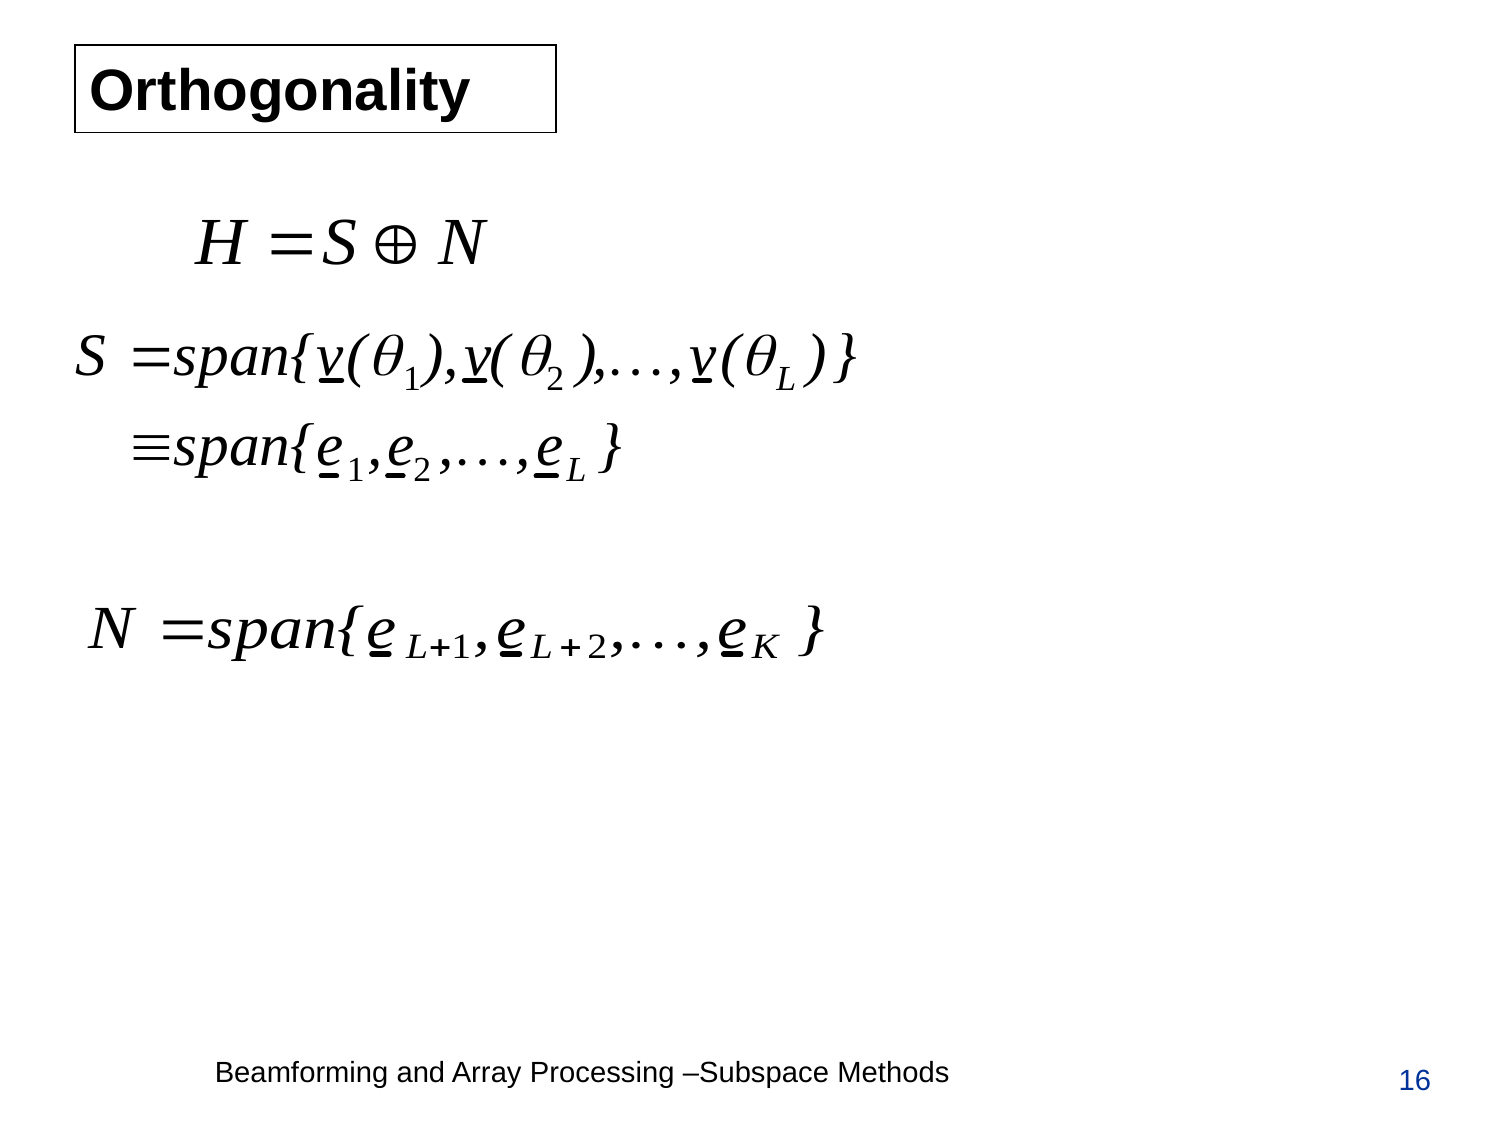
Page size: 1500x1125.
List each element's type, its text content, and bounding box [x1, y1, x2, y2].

text_box Orthogonality [75, 45, 557, 133]
slide_number 16 [1207, 1055, 1447, 1102]
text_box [182, 207, 503, 276]
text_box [76, 597, 826, 670]
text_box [70, 329, 864, 492]
